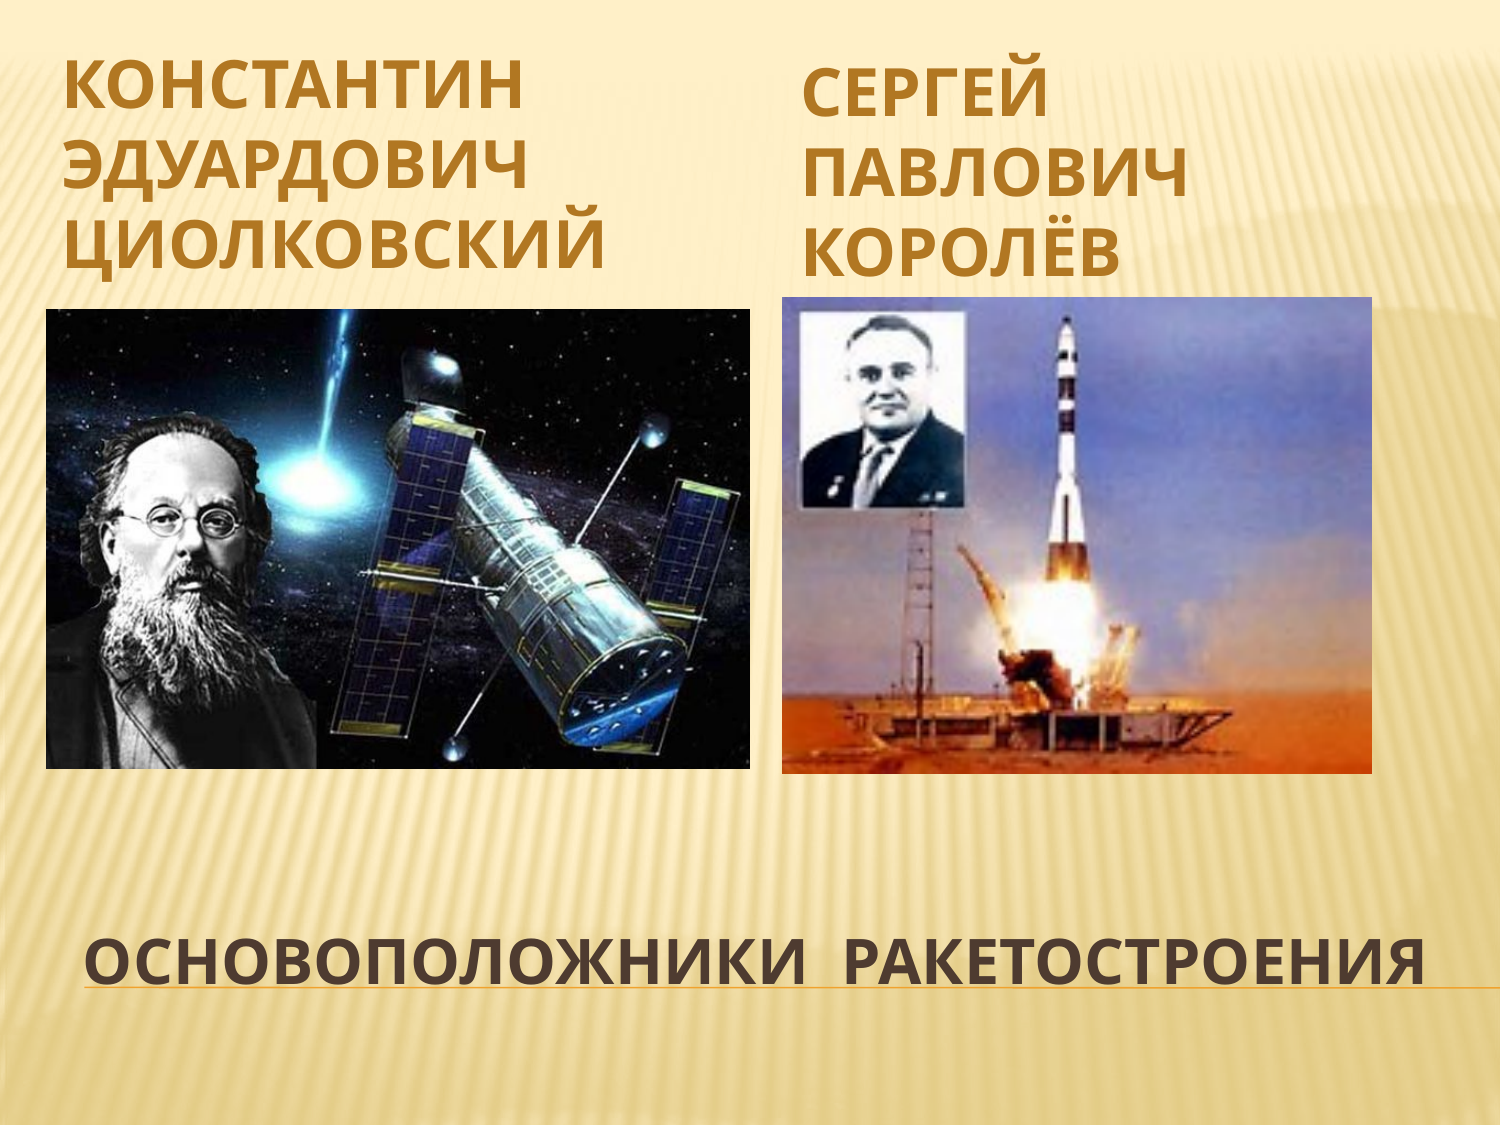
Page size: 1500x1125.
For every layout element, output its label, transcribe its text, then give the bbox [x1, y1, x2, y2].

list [45, 309, 751, 770]
list Константин Эдуардович циолковский [46, 109, 750, 215]
list Сергей Павлович Королёв [785, 58, 1372, 282]
title ОСНОВОПОЛОЖНИКИ РАКЕТОСТРОЕния [50, 887, 1463, 1033]
picture [782, 297, 1372, 774]
